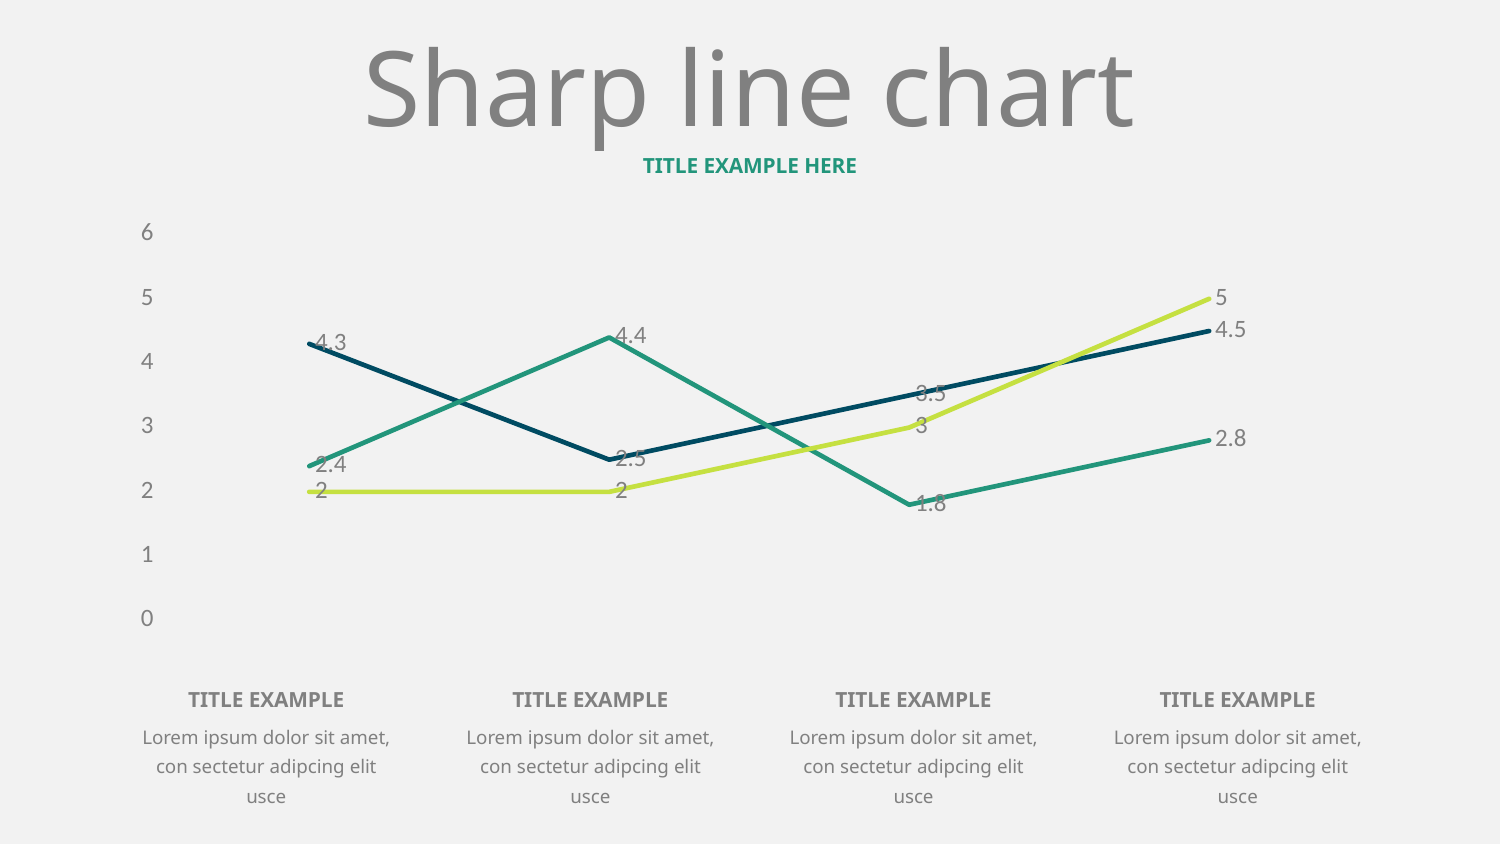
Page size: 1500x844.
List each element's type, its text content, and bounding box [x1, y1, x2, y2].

text_box Lorem ipsum dolor sit amet, con sectetur adipcing elit usce [462, 719, 719, 778]
text_box Lorem ipsum dolor sit amet, con sectetur adipcing elit usce [1109, 719, 1366, 778]
text_box Lorem ipsum dolor sit amet, con sectetur adipcing elit usce [138, 719, 395, 778]
text_box TITLE EXAMPLE [785, 677, 1042, 719]
text_box TITLE EXAMPLE [1109, 677, 1366, 719]
text_box TITLE EXAMPLE [138, 677, 395, 719]
text_box TITLE EXAMPLE [462, 677, 719, 719]
text_box Lorem ipsum dolor sit amet, con sectetur adipcing elit usce [785, 719, 1042, 778]
chart [115, 213, 1385, 642]
text_box Sharp line chart [241, 42, 1259, 144]
text_box TITLE EXAMPLE HERE [525, 143, 975, 194]
